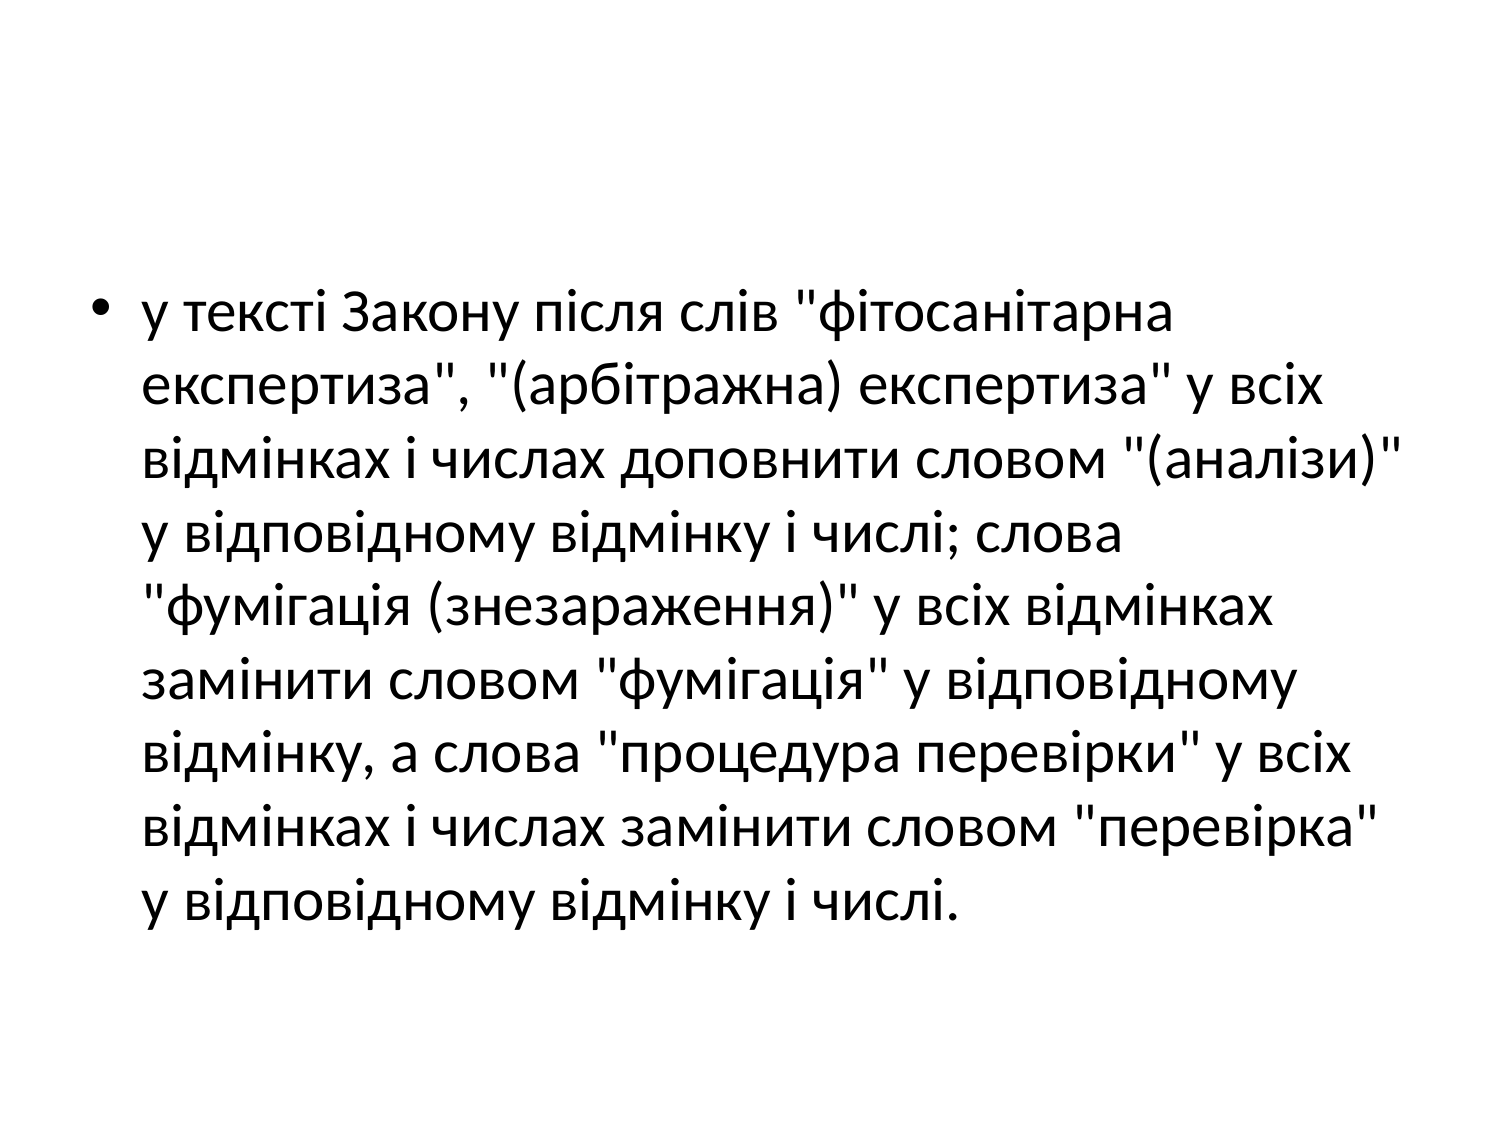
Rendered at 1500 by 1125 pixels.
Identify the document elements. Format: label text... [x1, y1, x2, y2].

list у тексті Закону після слів "фітосанітарна експертиза", "(арбітражна) експертиза" у всіх відмінках і числах доповнити словом "(аналізи)" у відповідному відмінку і числі; слова "фумігація (знезараження)" у всіх відмінках замінити словом "фумігація" у відповідному відмінку, а слова "процедура перевірки" у всіх відмінках і числах замінити словом "перевірка" у відповідному відмінку і числі. [75, 262, 1425, 1005]
